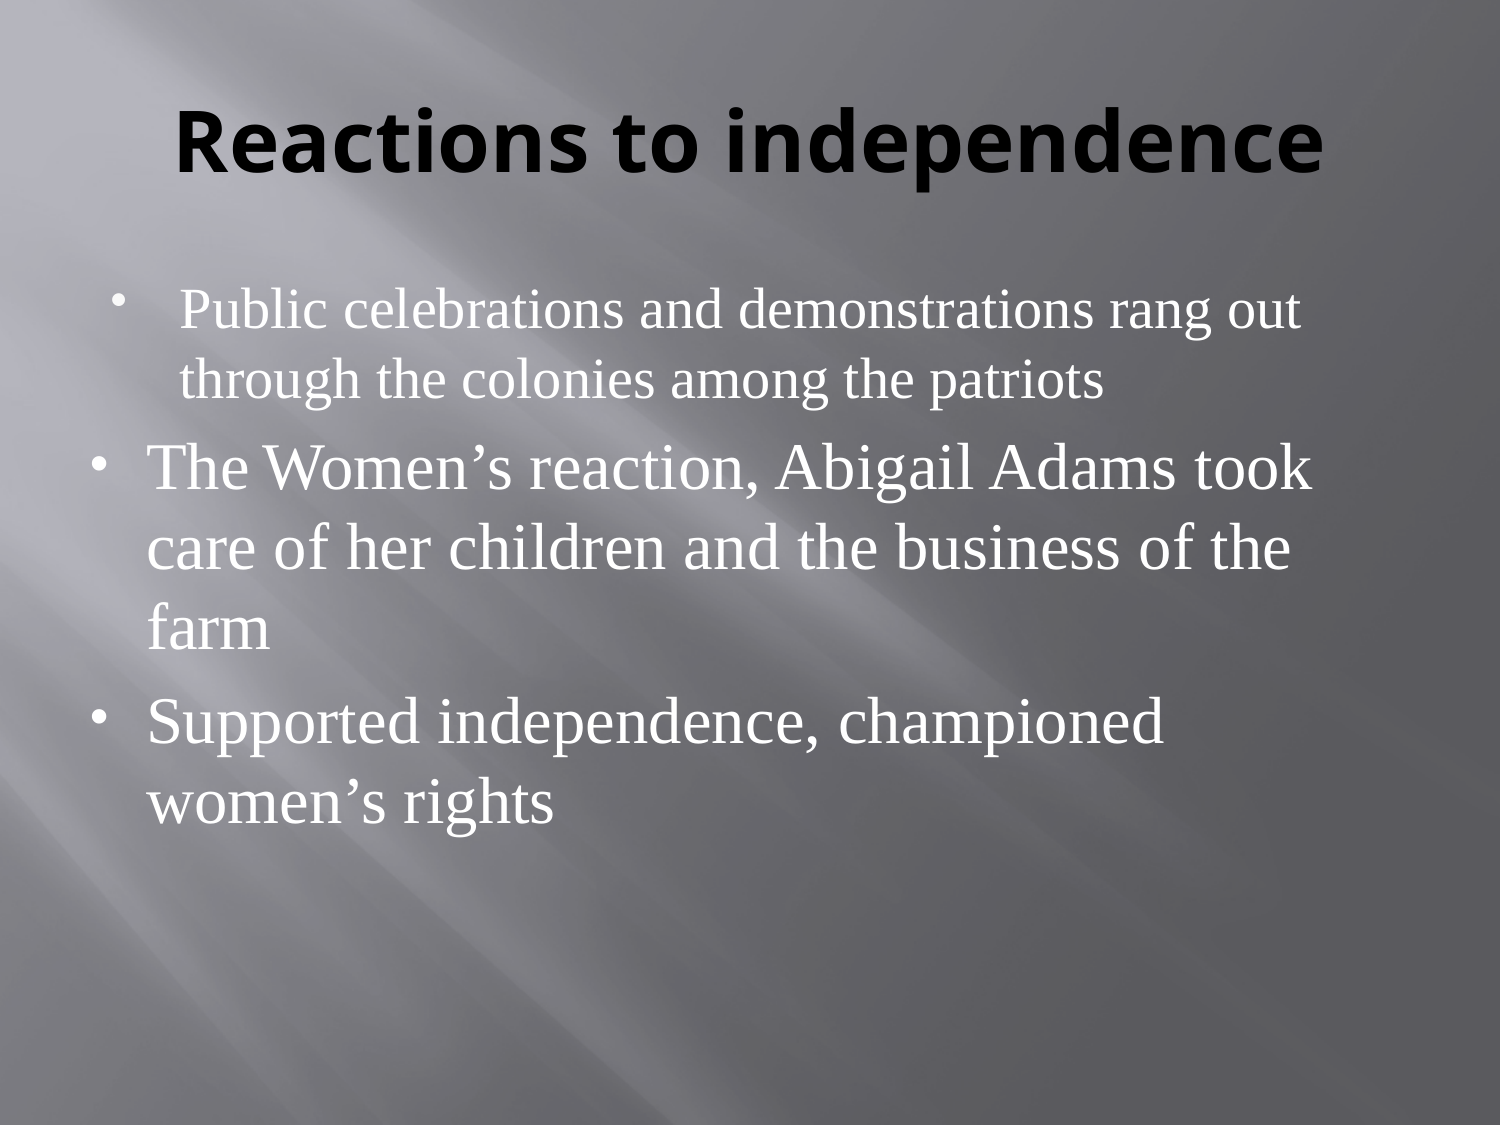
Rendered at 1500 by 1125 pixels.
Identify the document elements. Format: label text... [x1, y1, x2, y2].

title Reactions to independence [75, 45, 1425, 233]
list Public celebrations and demonstrations rang out through the colonies among the patriots The Women’s reaction, Abigail Adams took care of her children and the business of the farm Supported independence, championed women’s rights [75, 262, 1425, 1035]
